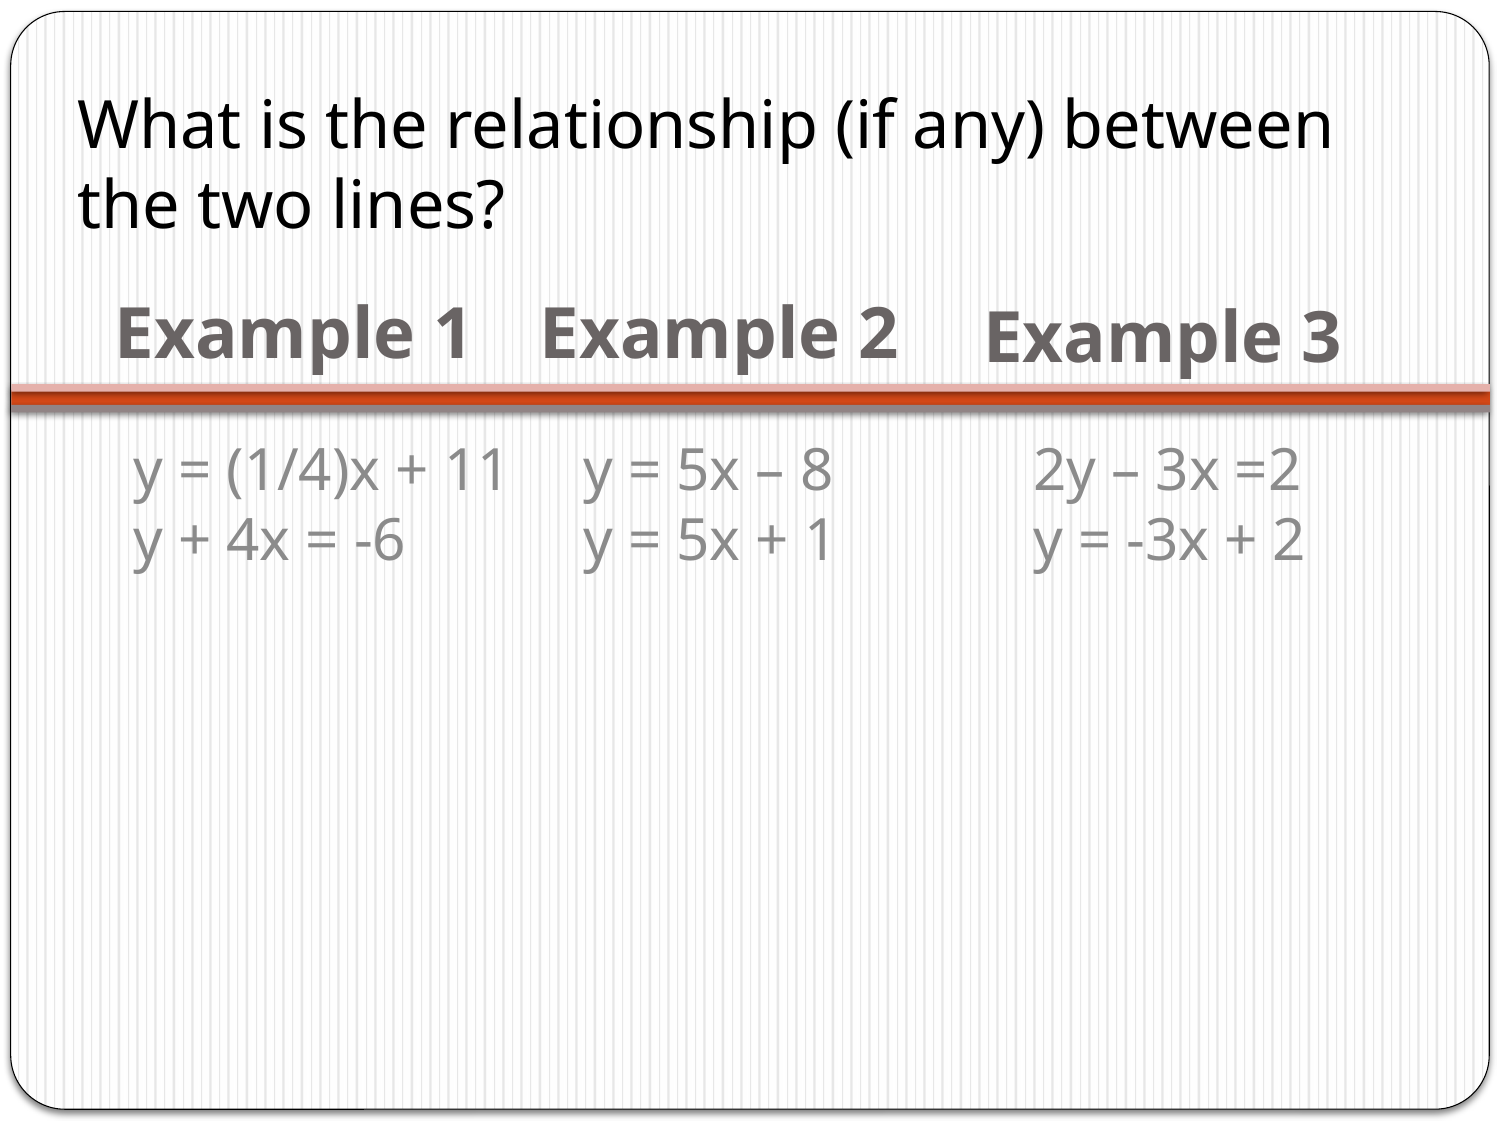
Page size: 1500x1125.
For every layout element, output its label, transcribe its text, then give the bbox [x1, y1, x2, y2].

list y = (1/4)x + 11 y = 5x – 8 2y – 3x =2 y + 4x = -6 y = 5x + 1 y = -3x + 2 [118, 425, 1394, 563]
text_box Example 2 [524, 270, 919, 388]
text_box Example 3 [968, 274, 1363, 393]
text_box What is the relationship (if any) between the two lines? [62, 74, 1450, 250]
title Example 1 [99, 270, 494, 388]
